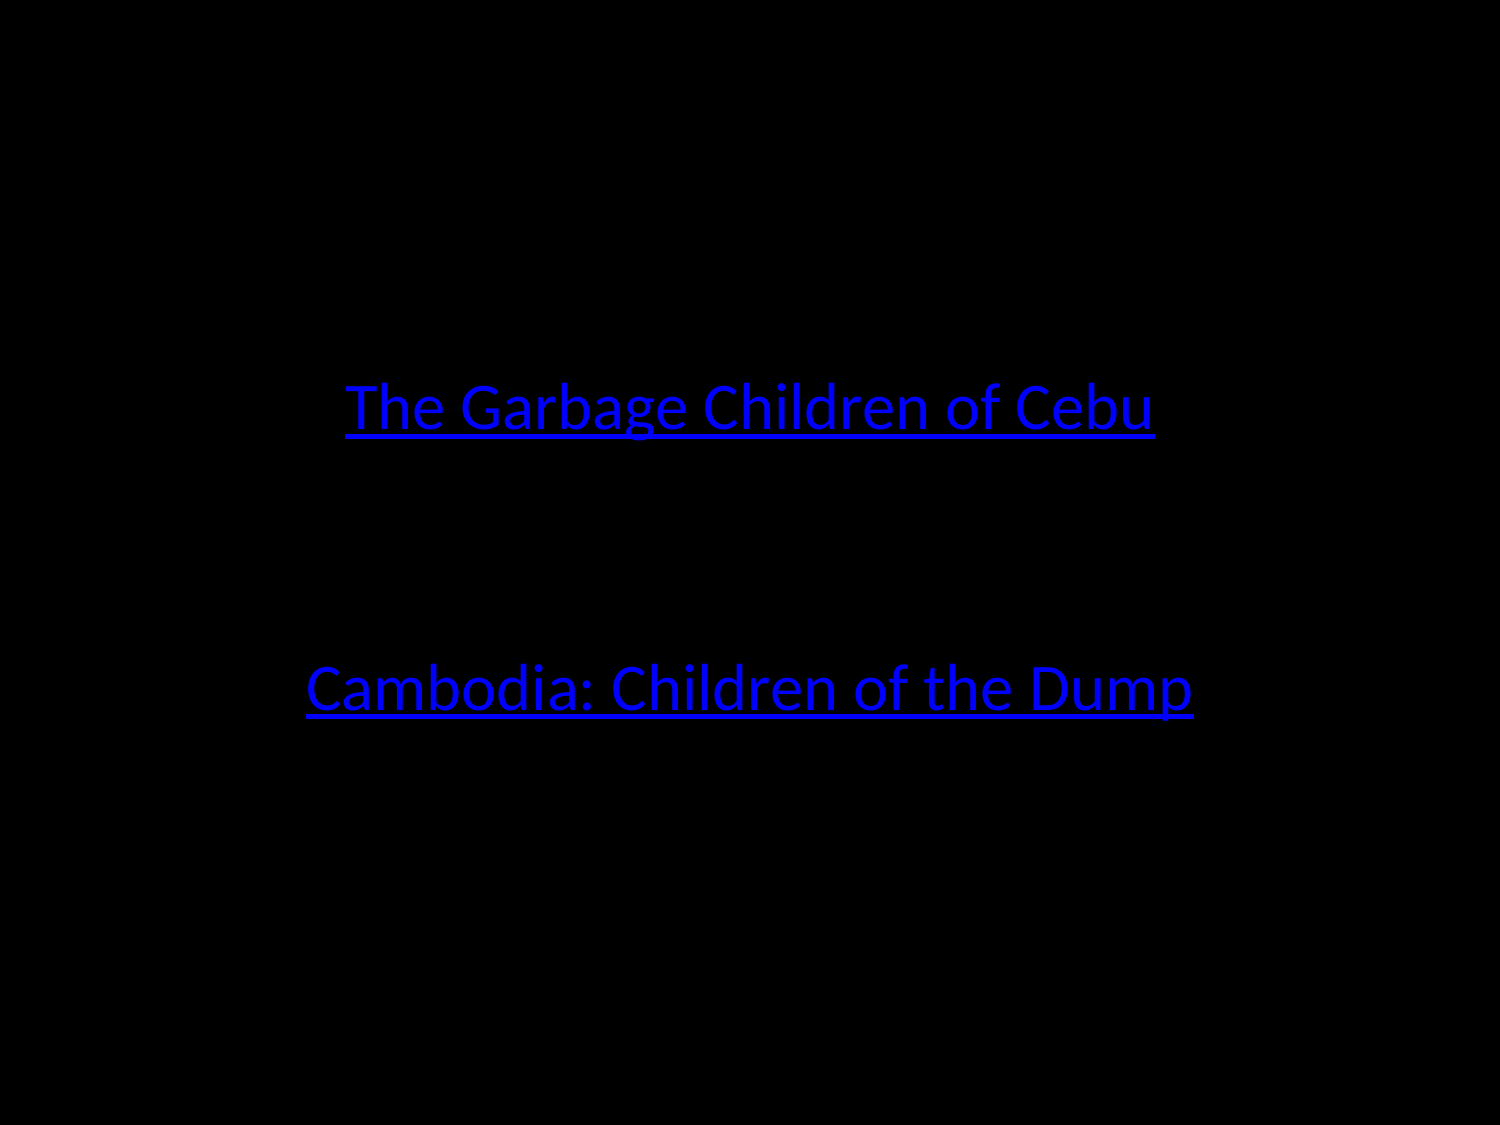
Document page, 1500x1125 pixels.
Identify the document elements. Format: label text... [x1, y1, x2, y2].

list The Garbage Children of Cebu Cambodia: Children of the Dump [75, 262, 1425, 1005]
